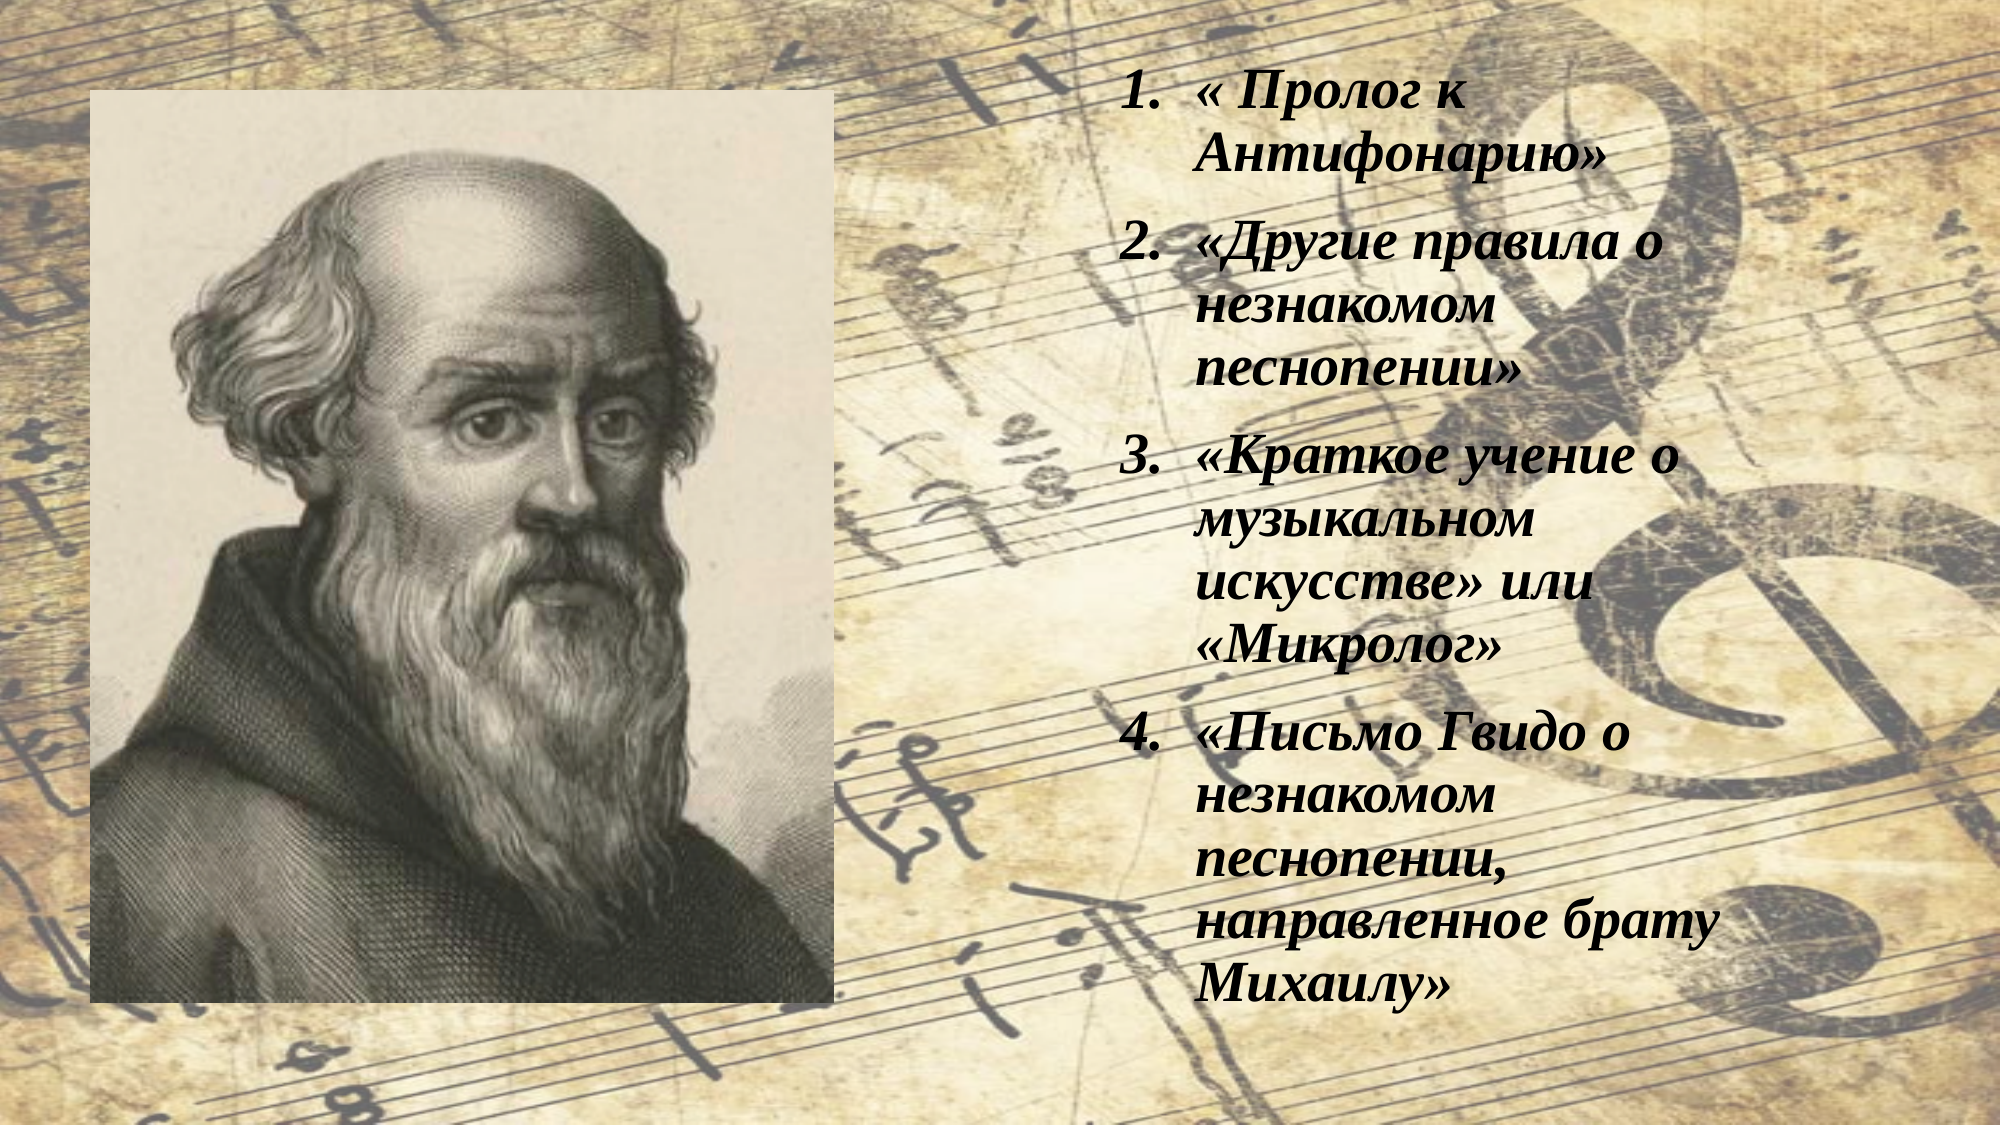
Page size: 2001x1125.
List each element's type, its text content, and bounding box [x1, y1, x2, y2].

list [90, 90, 834, 1003]
list « Пролог к Антифонарию» «Другие правила о незнакомом песнопении» «Краткое учение о музыкальном искусстве» или «Микролог» «Письмо Гвидо о незнакомом песнопении, направленное брату Михаилу» [1105, 50, 1811, 1081]
